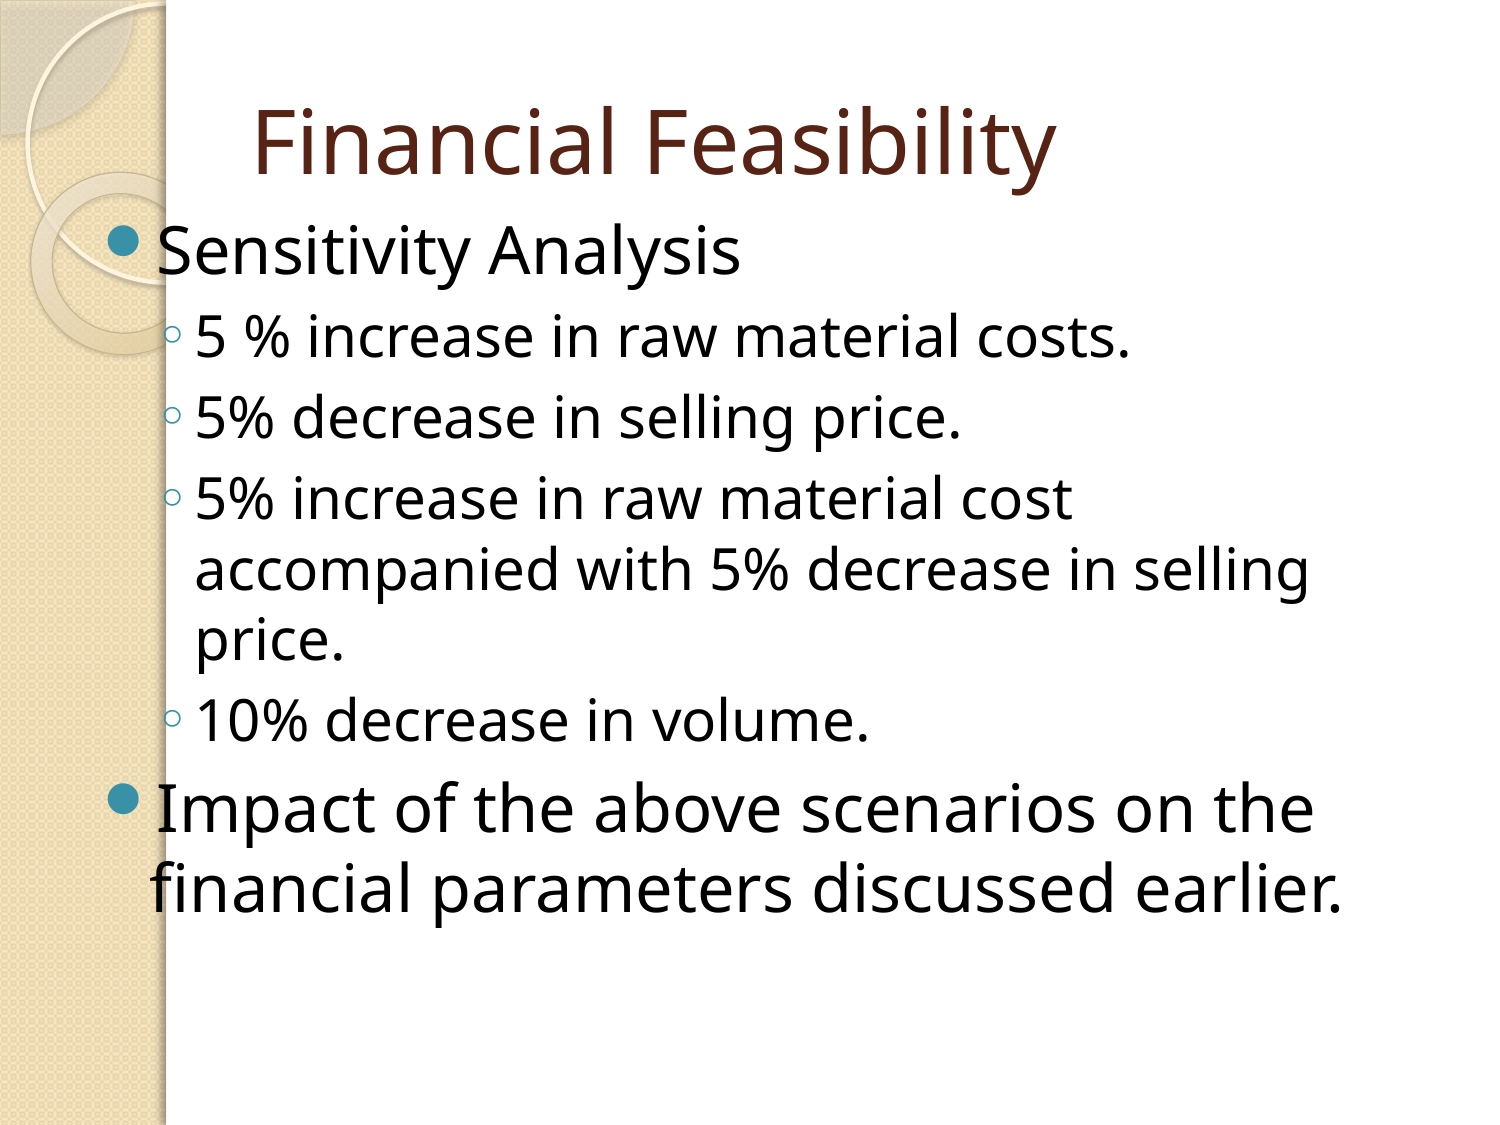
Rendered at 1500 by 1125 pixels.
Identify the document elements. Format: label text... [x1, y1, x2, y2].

title Financial Feasibility [235, 45, 1466, 233]
list Sensitivity Analysis 5 % increase in raw material costs. 5% decrease in selling price. 5% increase in raw material cost accompanied with 5% decrease in selling price. 10% decrease in volume. Impact of the above scenarios on the financial parameters discussed earlier. [75, 200, 1425, 1050]
